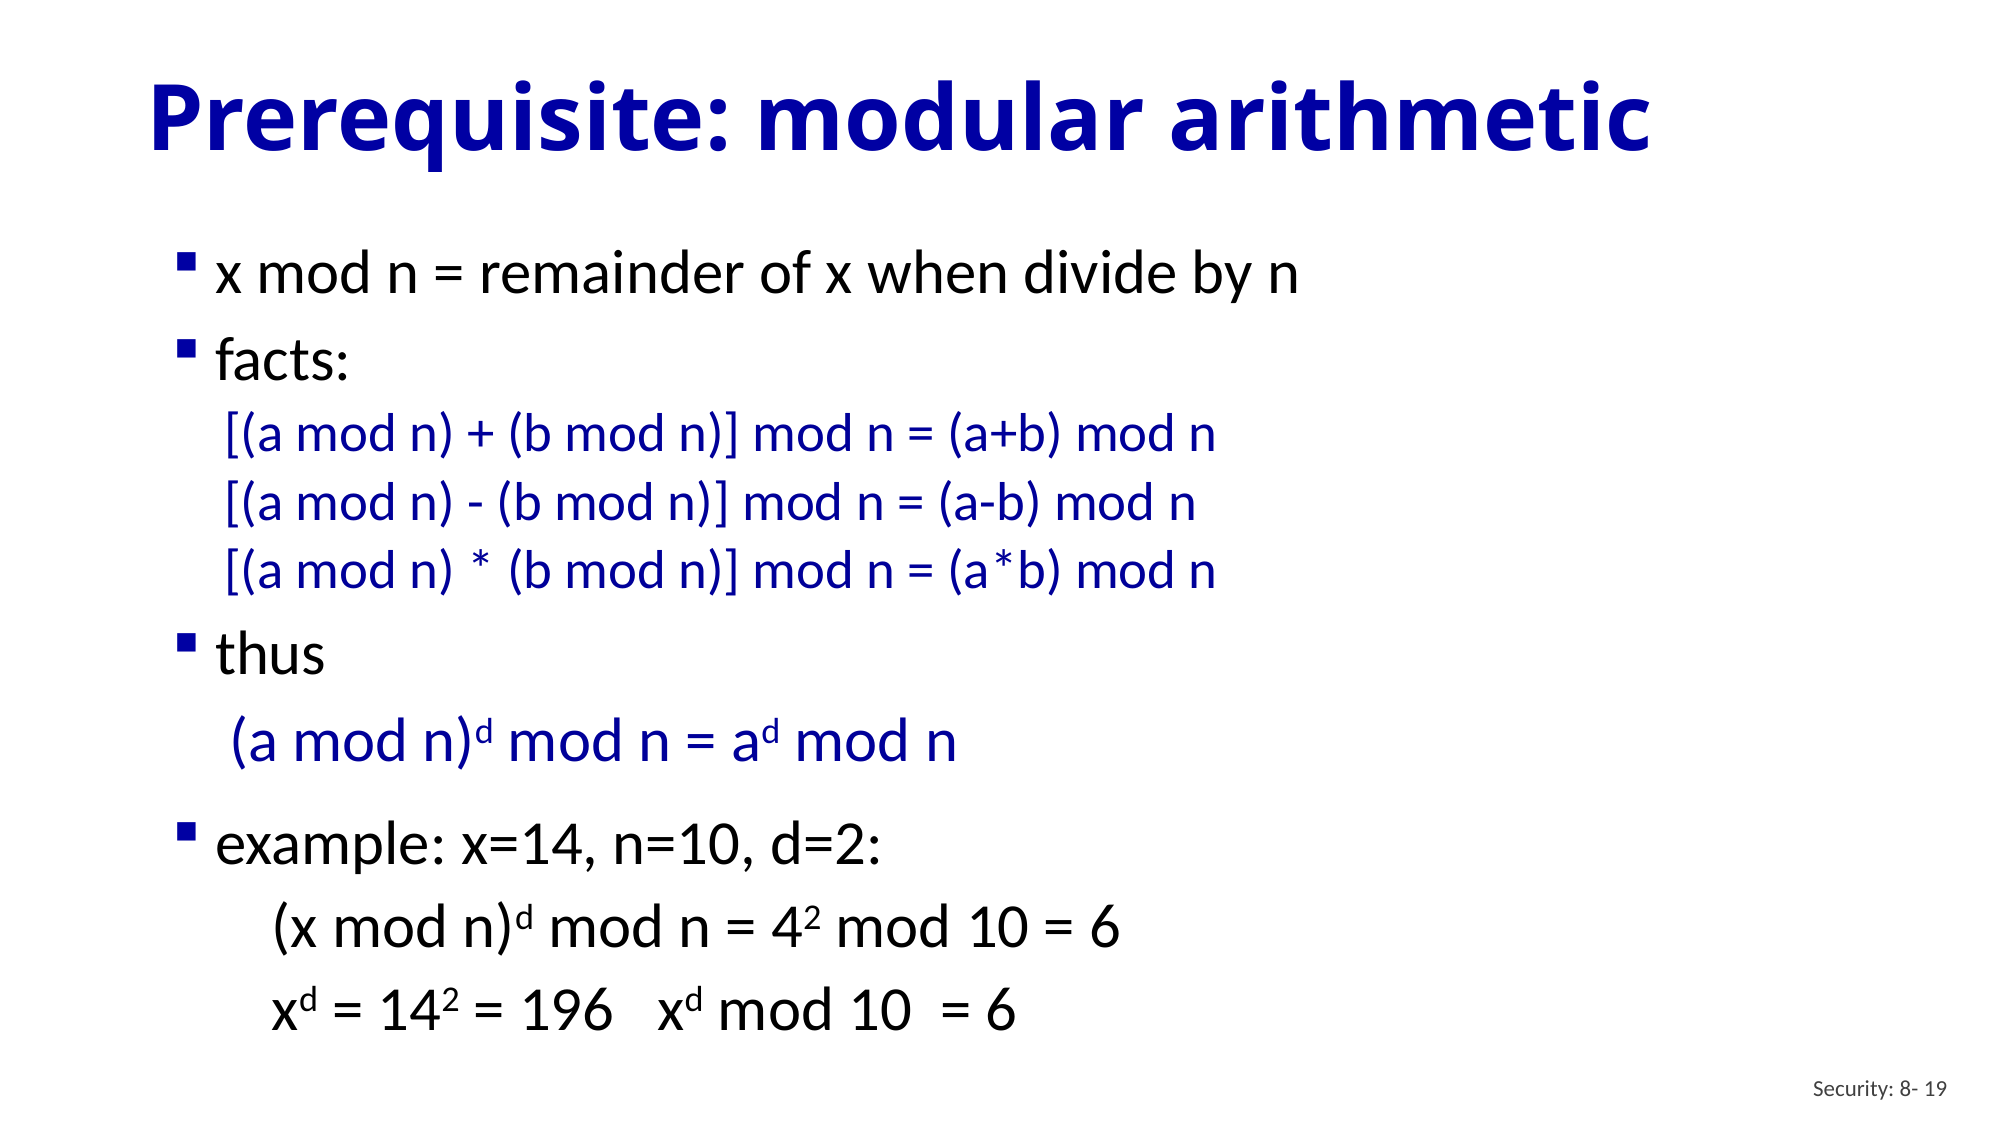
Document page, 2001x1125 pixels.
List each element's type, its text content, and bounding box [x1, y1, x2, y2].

slide_number Security: 8- 19 [1512, 1056, 1963, 1117]
text_box x mod n = remainder of x when divide by n facts: [(a mod n) + (b mod n)] mod n = (a+b) mod n [(a mod n) - (b mod n)] mod n = (a-b) mod n [(a mod n) * (b mod n)] mod n = (a*b) mod n thus (a mod n)d mod n = ad mod n example: x=14, n=10, d=2: (x mod n)d mod n = 42 mod 10 = 6 xd = 142 = 196 xd mod 10 = 6 [157, 232, 1458, 1053]
title Prerequisite: modular arithmetic [131, 47, 1856, 195]
